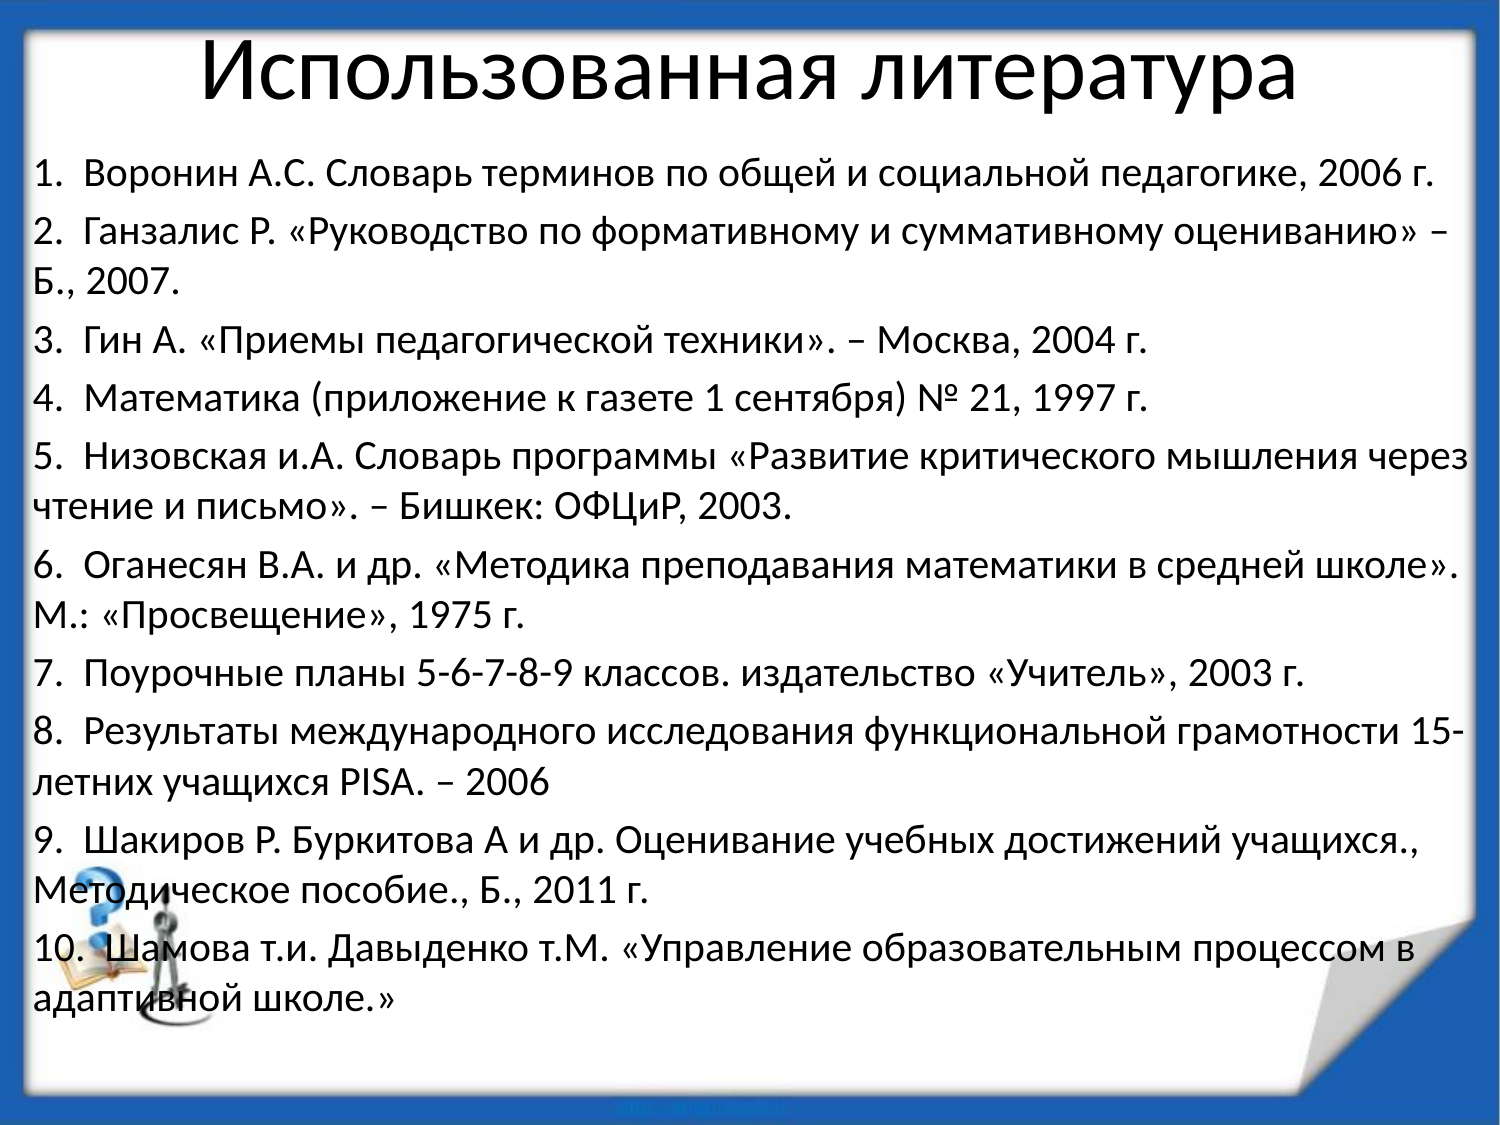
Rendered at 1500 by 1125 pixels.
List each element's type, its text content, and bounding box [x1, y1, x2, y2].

picture [0, 0, 1500, 1125]
title Использованная литература [103, 0, 1397, 126]
list 1. Воронин А.С. Словарь терминов по общей и социальной педагогике, 2006 г. 2. Ганзалис Р. «Руководство по формативному и суммативному оцениванию» – Б., 2007. 3. Гин А. «Приемы педагогической техники». – Москва, 2004 г. 4. Математика (приложение к газете 1 сентября) № 21, 1997 г. 5. Низовская и.А. Словарь программы «Развитие критического мышления через чтение и письмо». – Бишкек: ОФЦиР, 2003. 6. Оганесян В.А. и др. «Методика преподавания математики в средней школе». М.: «Просвещение», 1975 г. 7. Поурочные планы 5-6-7-8-9 классов. издательство «Учитель», 2003 г. 8. Результаты международного исследования функциональной грамотности 15- летних учащихся PISA. – 2006 9. Шакиров Р. Буркитова А и др. Оценивание учебных достижений учащихся., Методическое пособие., Б., 2011 г. 10. Шамова т.и. Давыденко т.М. «Управление образовательным процессом в адаптивной школе.» [17, 137, 1500, 1014]
